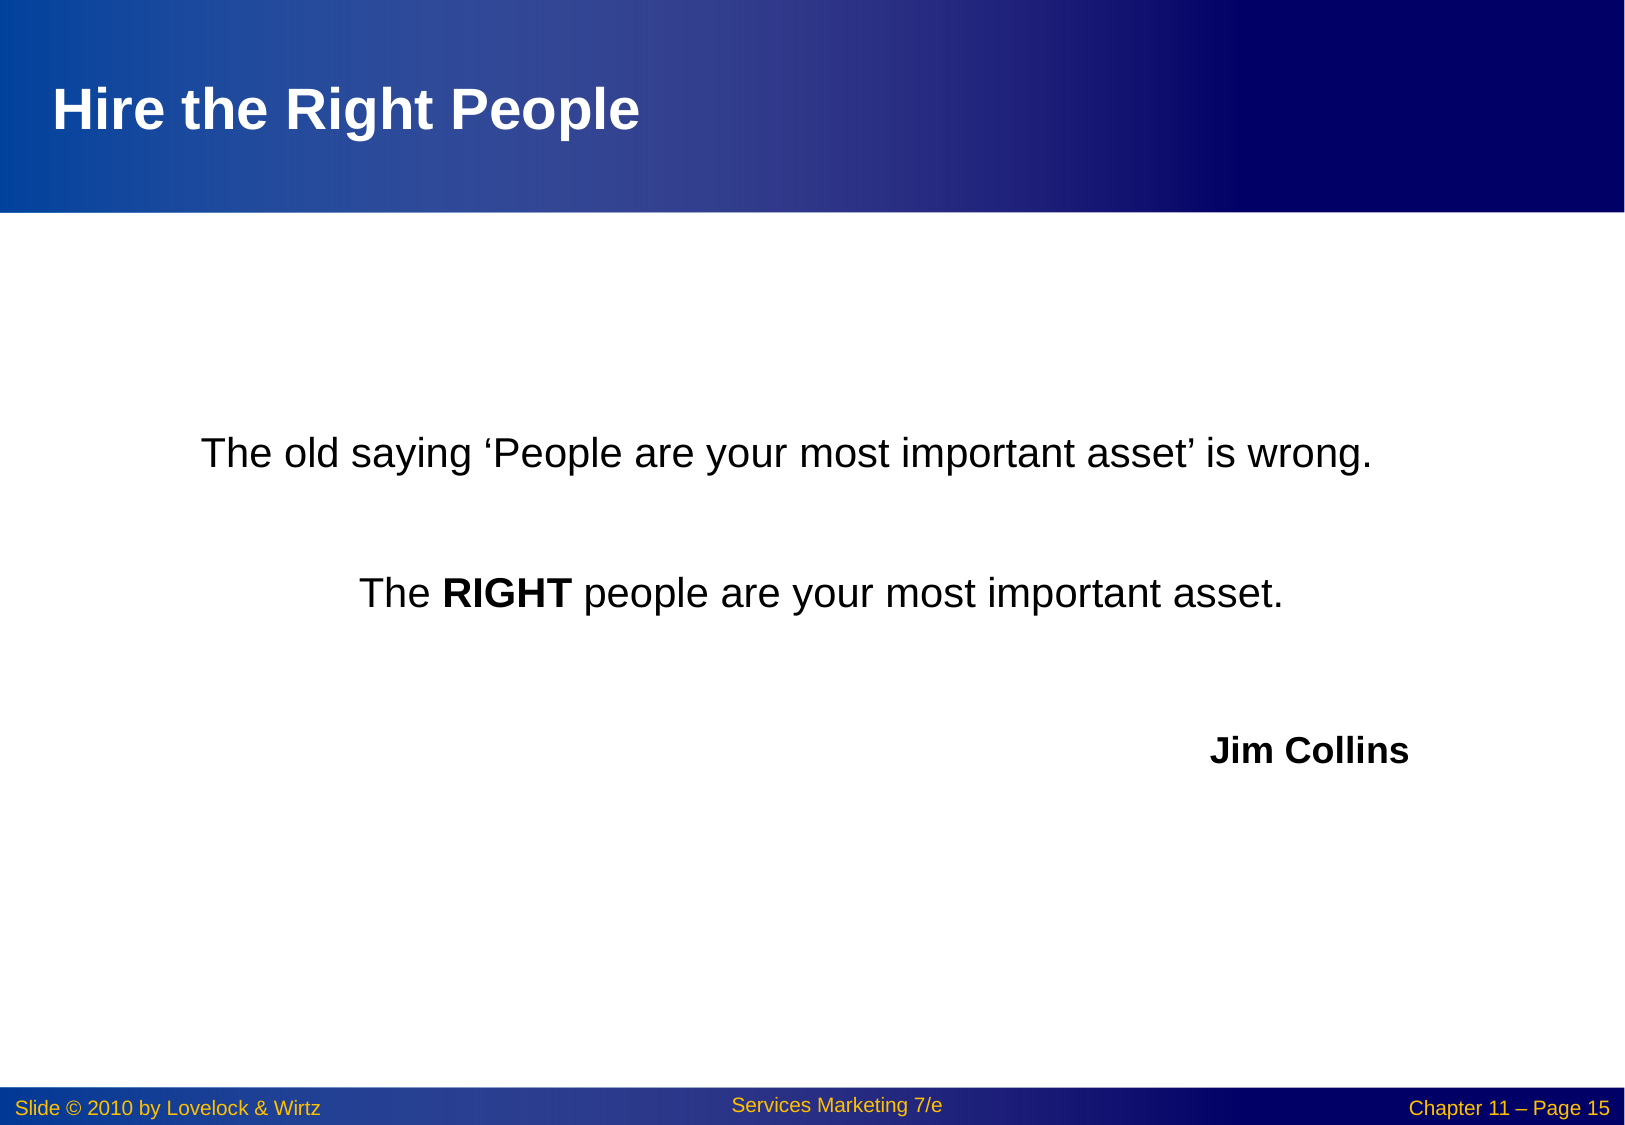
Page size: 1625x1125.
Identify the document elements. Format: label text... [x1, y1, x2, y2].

text_box The old saying ‘People are your most important asset’ is wrong. The RIGHT people are your most important asset. Jim Collins [149, 398, 1425, 780]
title Hire the Right People [36, 37, 1088, 176]
